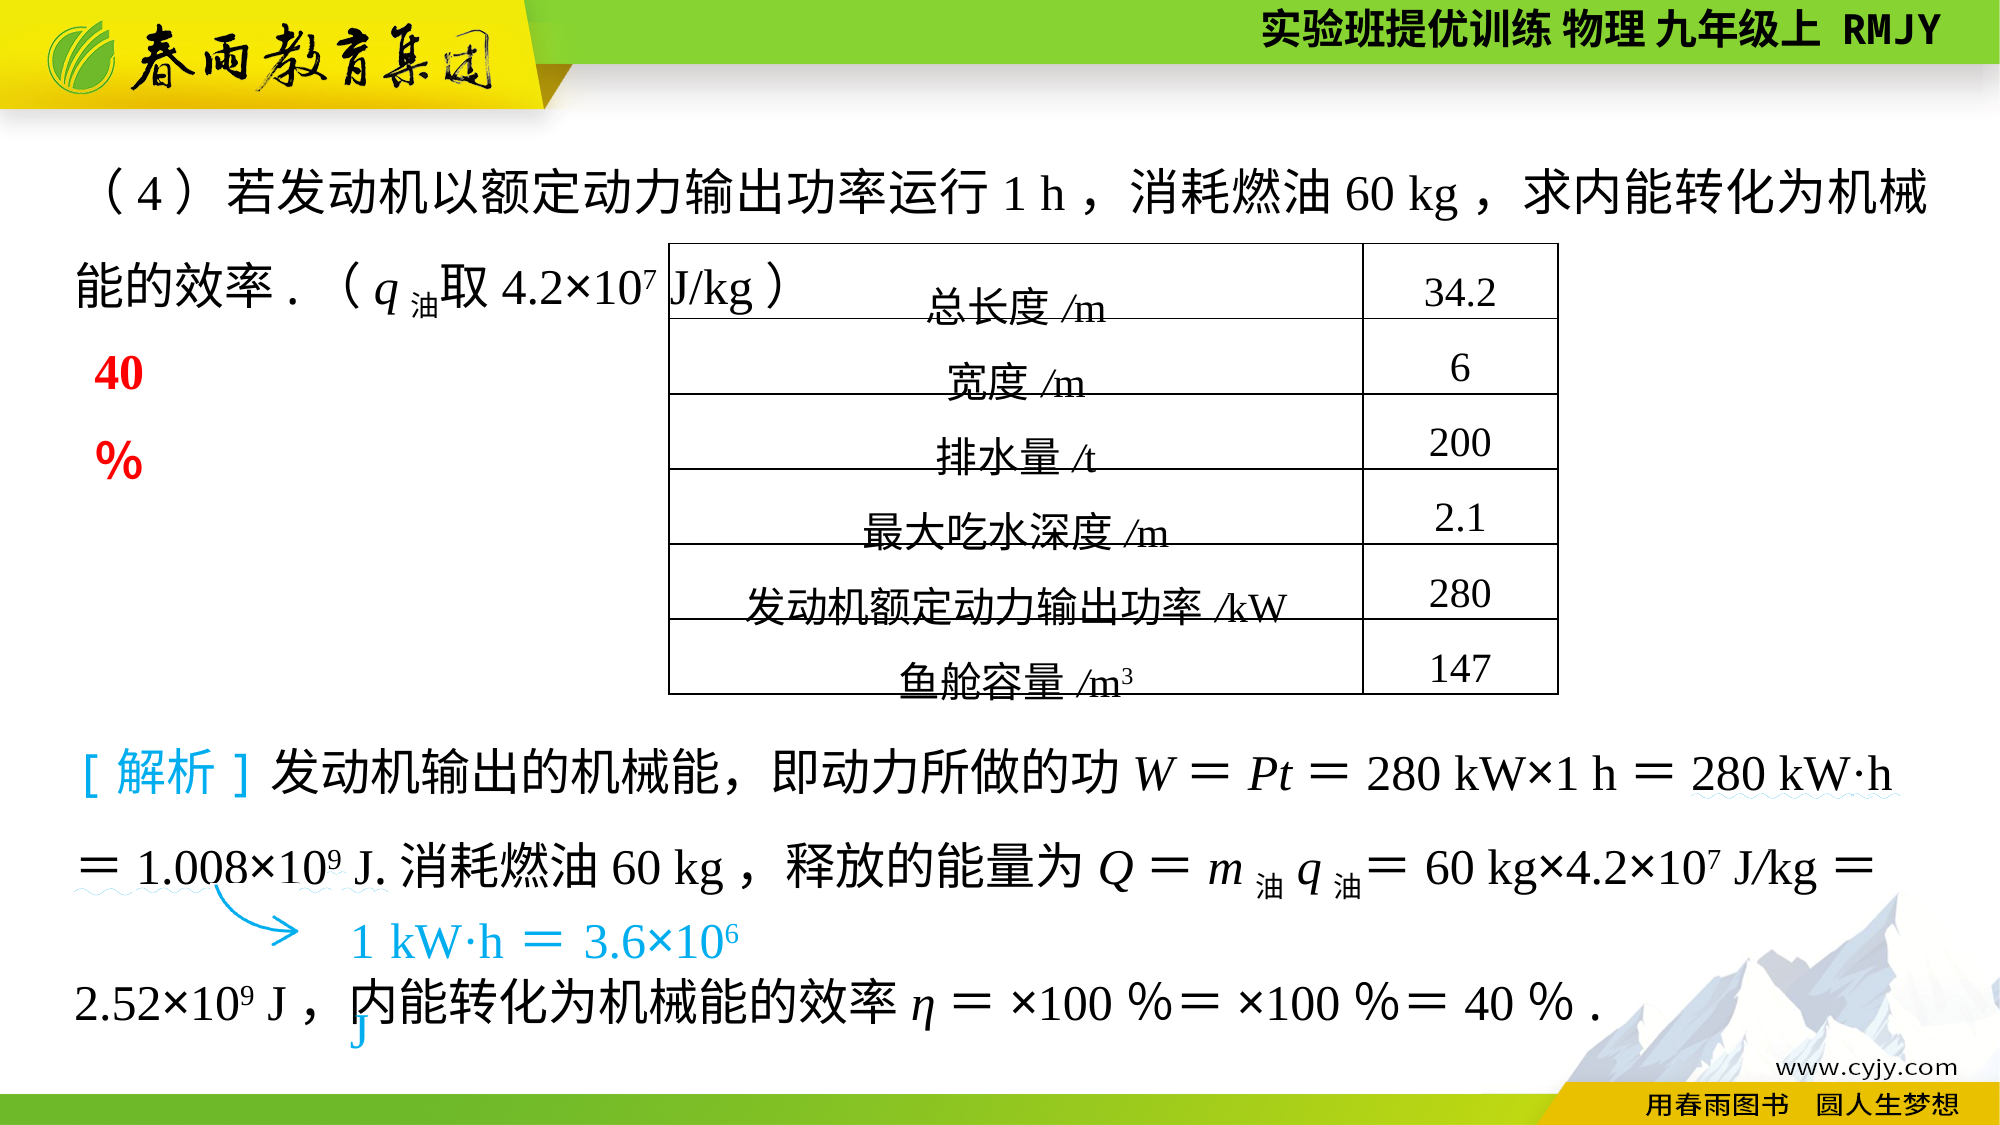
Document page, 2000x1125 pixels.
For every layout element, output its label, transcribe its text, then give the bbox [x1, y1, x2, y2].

table_cell 280 [1364, 545, 1557, 618]
table_cell 2.1 [1364, 470, 1557, 543]
text_box 1 kW·h＝3.6×106 J [335, 871, 754, 977]
text_box 40％ [79, 302, 210, 408]
table_cell 最大吃水深度/m [670, 470, 1362, 543]
table_cell 发动机额定动力输出功率/kW [670, 545, 1362, 618]
table_cell 147 [1364, 620, 1557, 693]
table_cell 排水量/t [670, 395, 1362, 468]
picture [0, 0, 2000, 1125]
table_cell 6 [1364, 319, 1557, 393]
list （4）若发动机以额定动力输出功率运行1 h，消耗燃油60 kg，求内能转化为机械能的效率.（q油取4.2×107 J/kg） [59, 122, 1944, 320]
table_cell 宽度/m [670, 319, 1362, 393]
table_header 总长度/m [670, 244, 1362, 318]
table_header 34.2 [1364, 244, 1557, 318]
table_cell 鱼舱容量/m3 [670, 620, 1362, 693]
table_cell 200 [1364, 395, 1557, 468]
